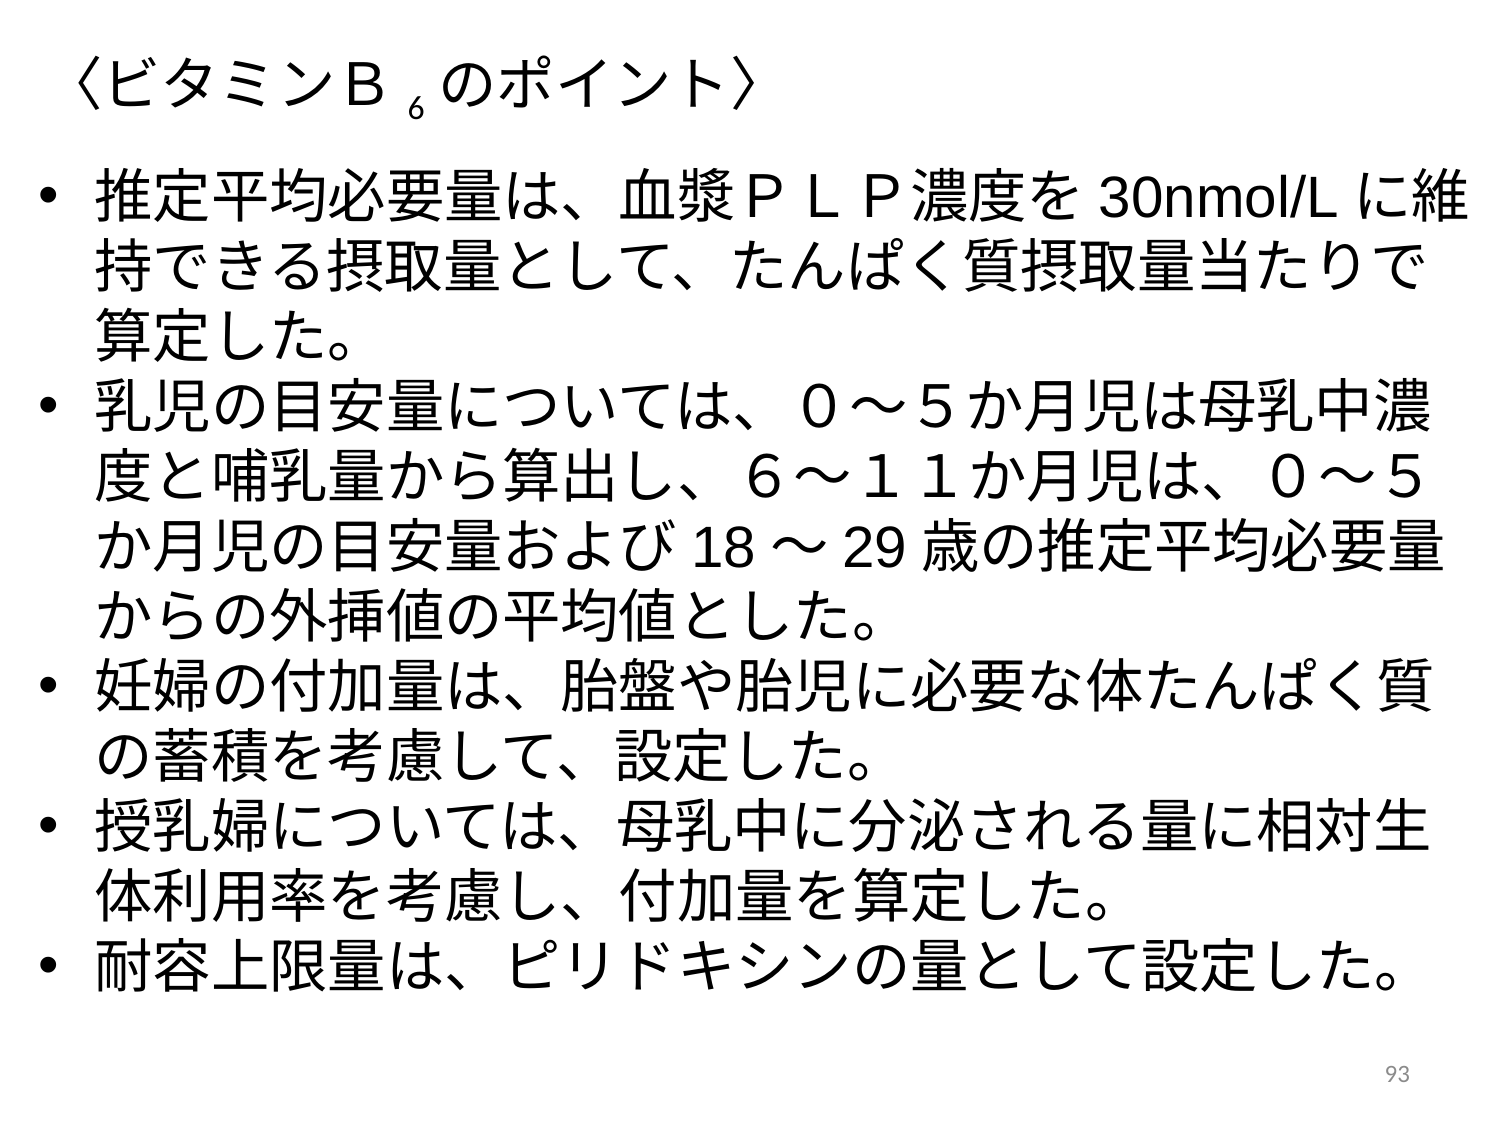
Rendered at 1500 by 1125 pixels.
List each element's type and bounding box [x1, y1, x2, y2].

slide_number [1074, 1077, 1425, 1103]
text_box [23, 39, 1489, 1077]
